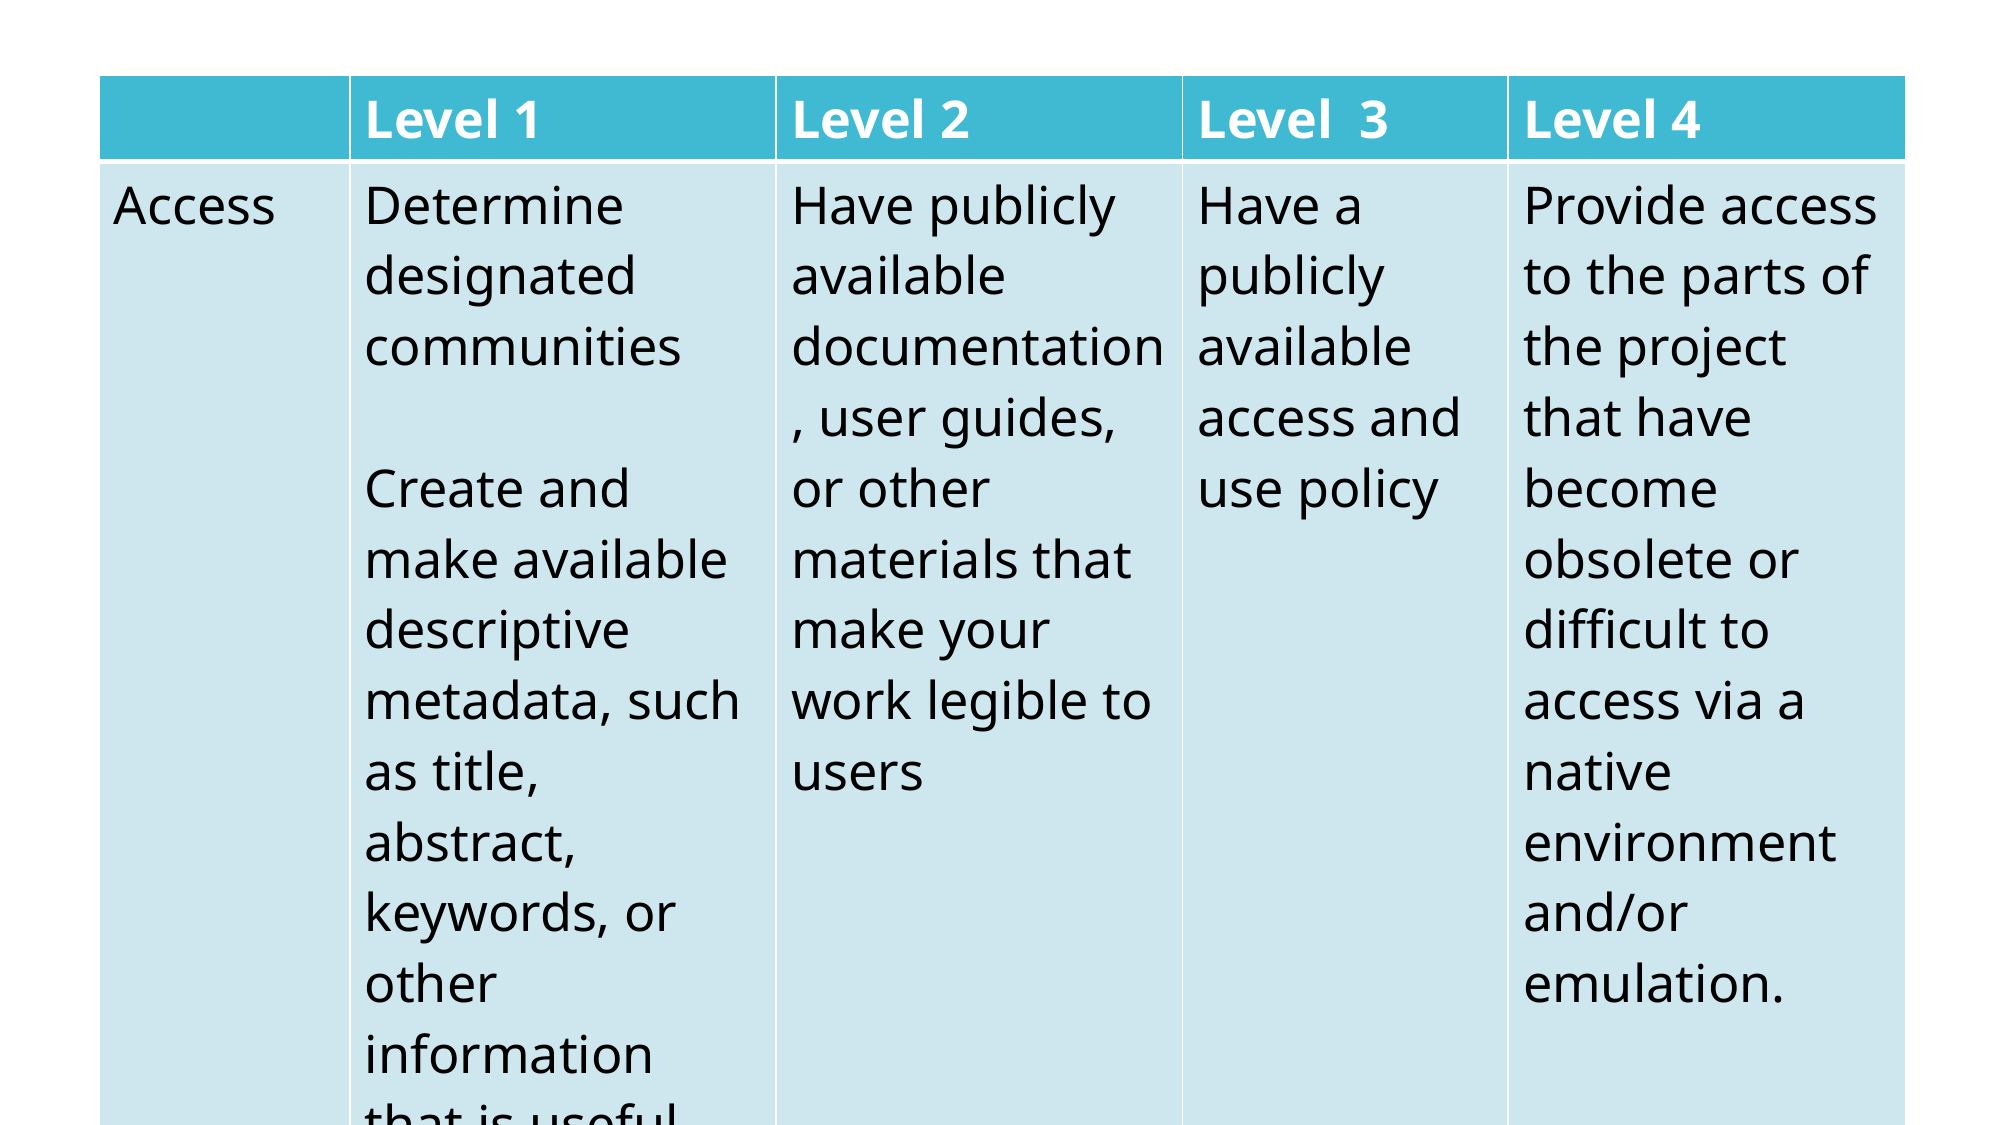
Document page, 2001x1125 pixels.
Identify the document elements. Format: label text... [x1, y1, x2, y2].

table_cell Access [100, 164, 349, 1125]
table_cell Provide access to the parts of the project that have become obsolete or difficult to access via a native environment and/or emulation. [1509, 164, 1905, 1125]
table_header Level 4 [1509, 76, 1905, 159]
table_header Level 2 [777, 76, 1182, 159]
table_header [100, 76, 349, 159]
table_cell Have publicly available documentation, user guides, or other materials that make your work legible to users [777, 164, 1182, 1125]
table_cell Determine designated communities Create and make available descriptive metadata, such as title, abstract, keywords, or other information that is useful for discovery [351, 164, 775, 1125]
table_cell Have a publicly available access and use policy [1183, 164, 1507, 1125]
table_header Level 3 [1183, 76, 1507, 159]
table_header Level 1 [351, 76, 775, 159]
